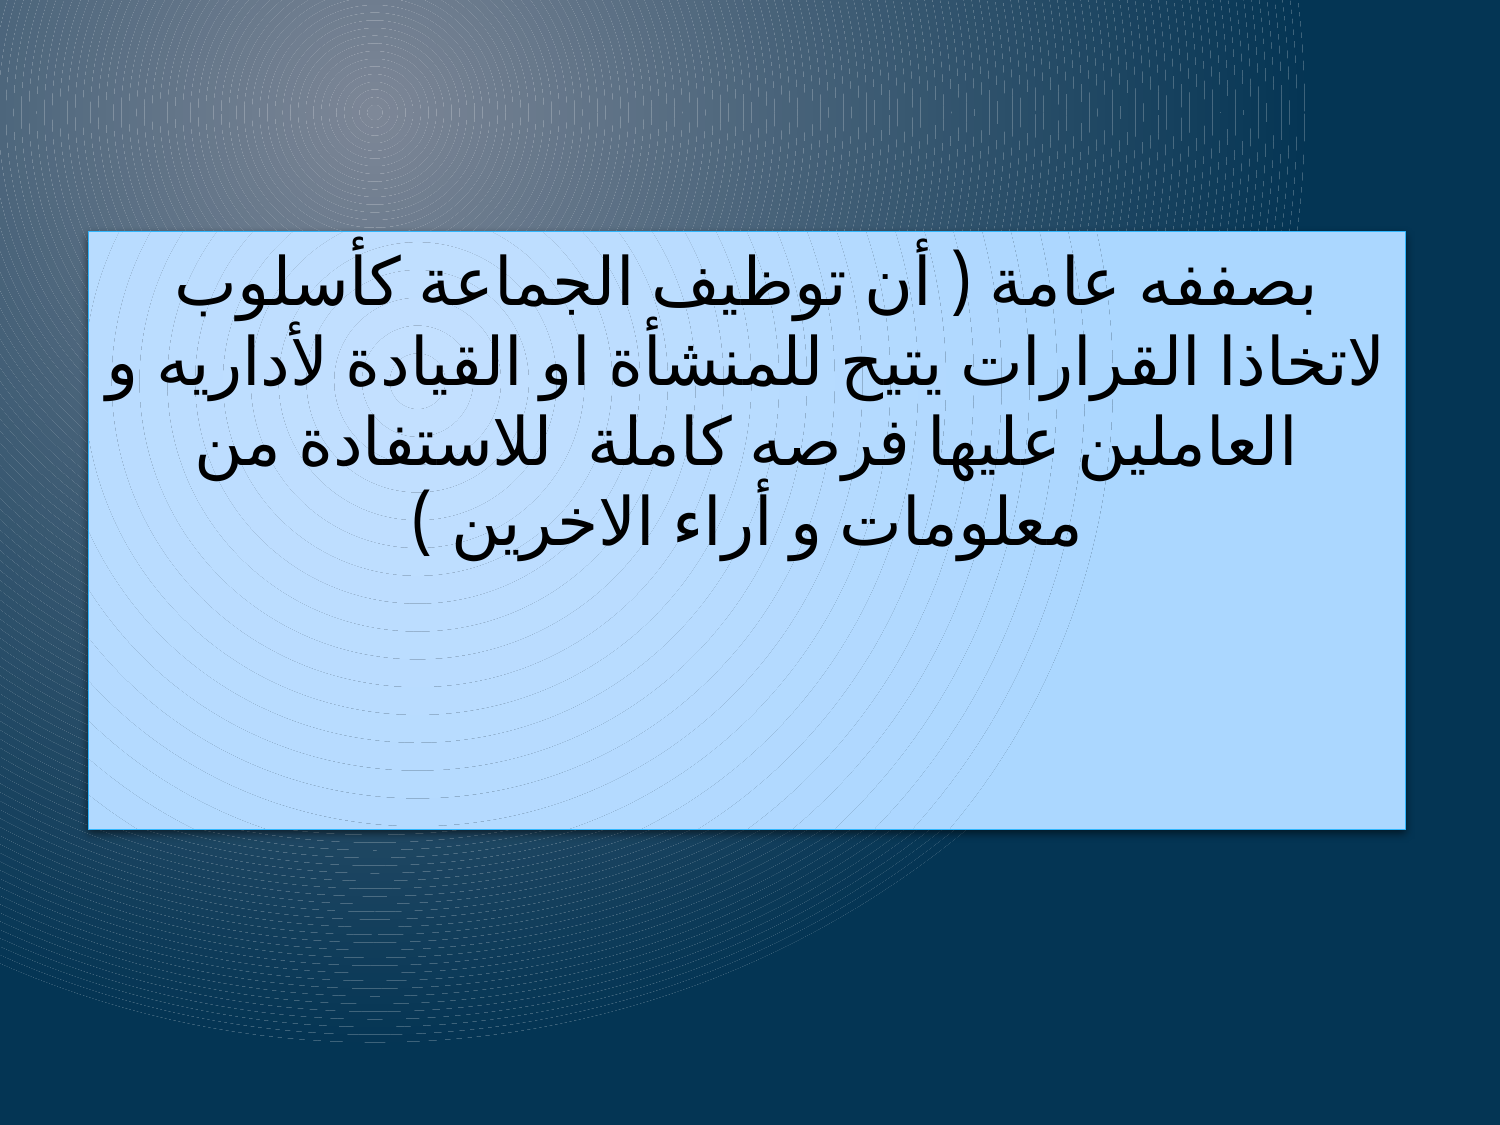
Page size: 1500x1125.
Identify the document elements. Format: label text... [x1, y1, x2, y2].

title بصففه عامة ( أن توظيف الجماعة كأسلوب لاتخاذا القرارات يتيح للمنشأة او القيادة لأداريه و العاملين عليها فرصه كاملة للاستفادة من معلومات و أراء الاخرين ) [88, 231, 1406, 830]
